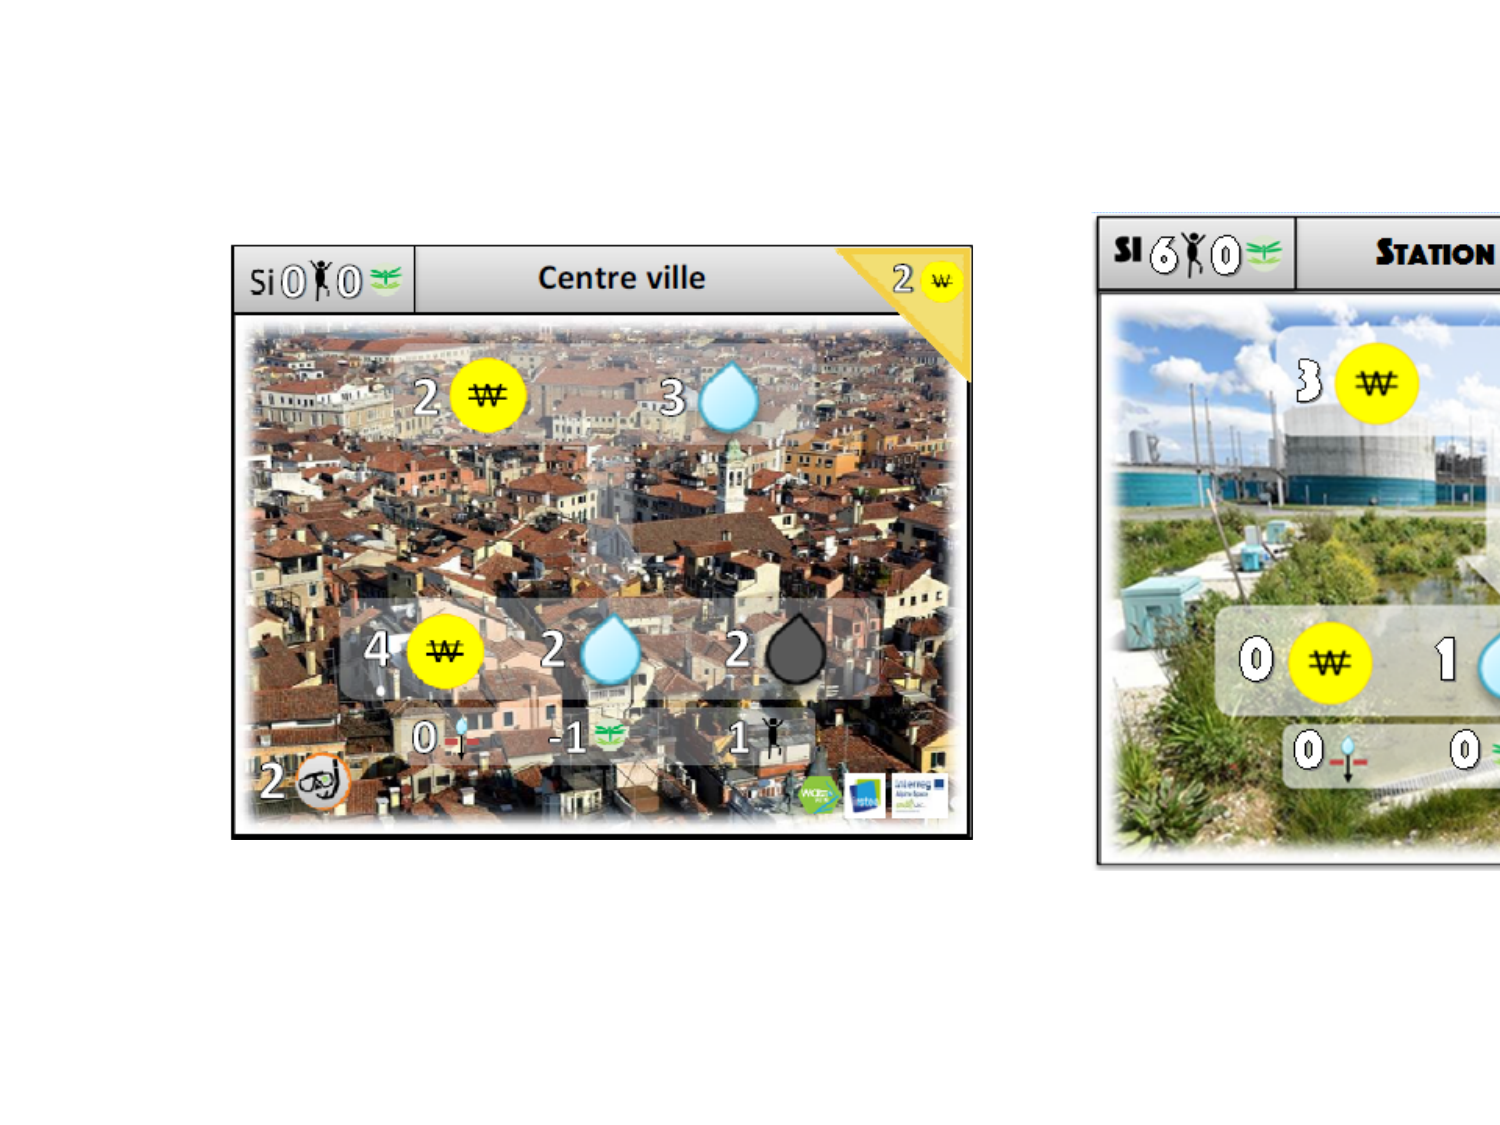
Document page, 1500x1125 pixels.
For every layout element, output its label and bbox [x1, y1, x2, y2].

picture [1091, 212, 1500, 871]
picture [229, 243, 974, 840]
